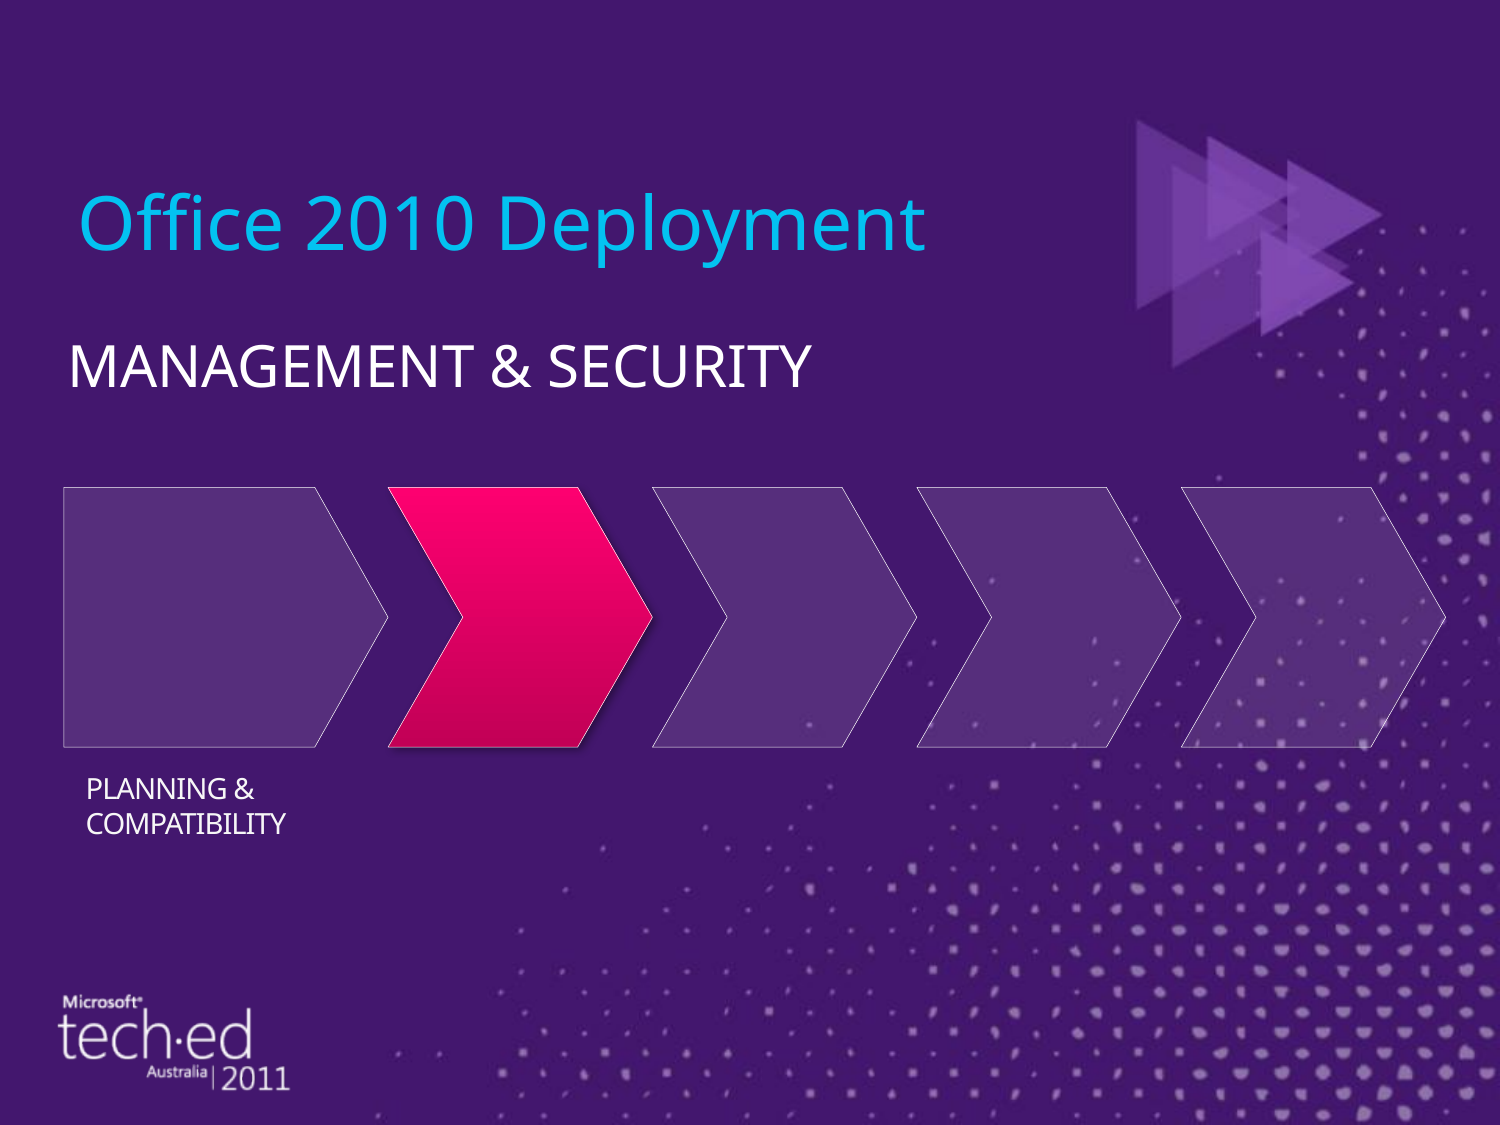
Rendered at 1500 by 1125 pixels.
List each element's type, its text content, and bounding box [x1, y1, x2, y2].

text_box MANAGEMENT & SECURITY [52, 321, 1270, 407]
title Office 2010 Deployment [62, 134, 1454, 307]
text_box PLANNING & COMPATIBILITY [70, 763, 311, 848]
picture [0, 0, 1500, 1125]
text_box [63, 487, 1446, 748]
